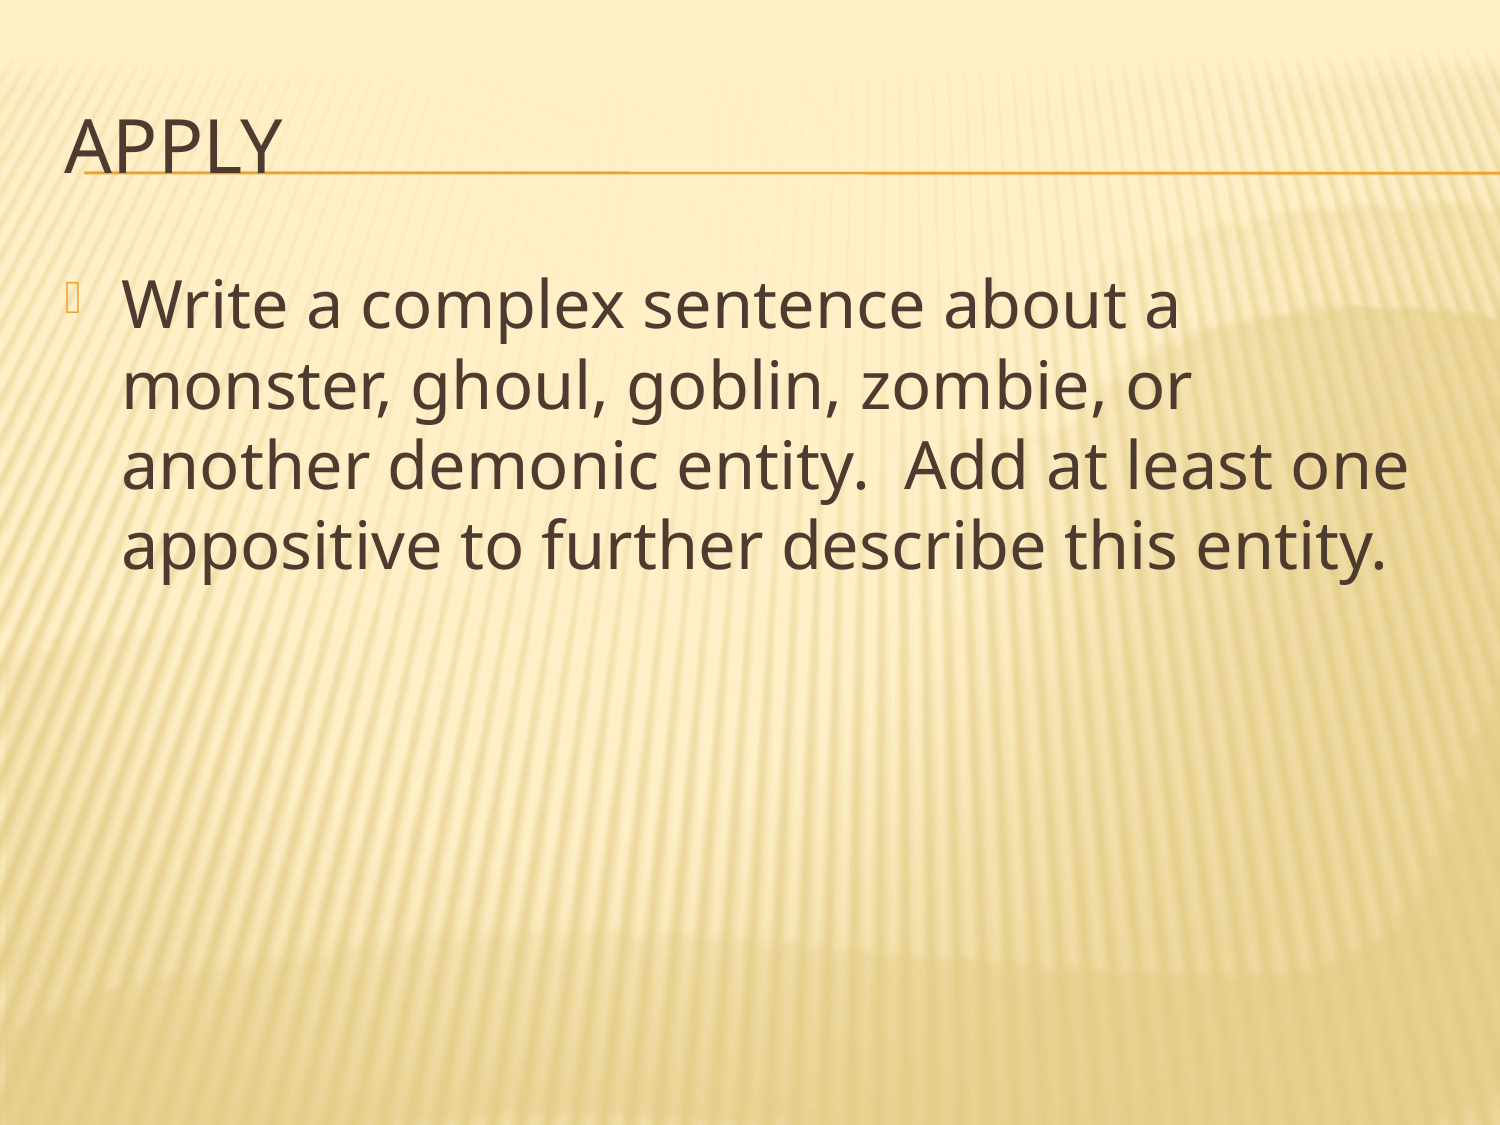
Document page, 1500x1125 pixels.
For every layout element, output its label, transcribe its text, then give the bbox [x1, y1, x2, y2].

title Apply [50, 75, 1475, 213]
list Write a complex sentence about a monster, ghoul, goblin, zombie, or another demonic entity. Add at least one appositive to further describe this entity. [50, 254, 1475, 998]
